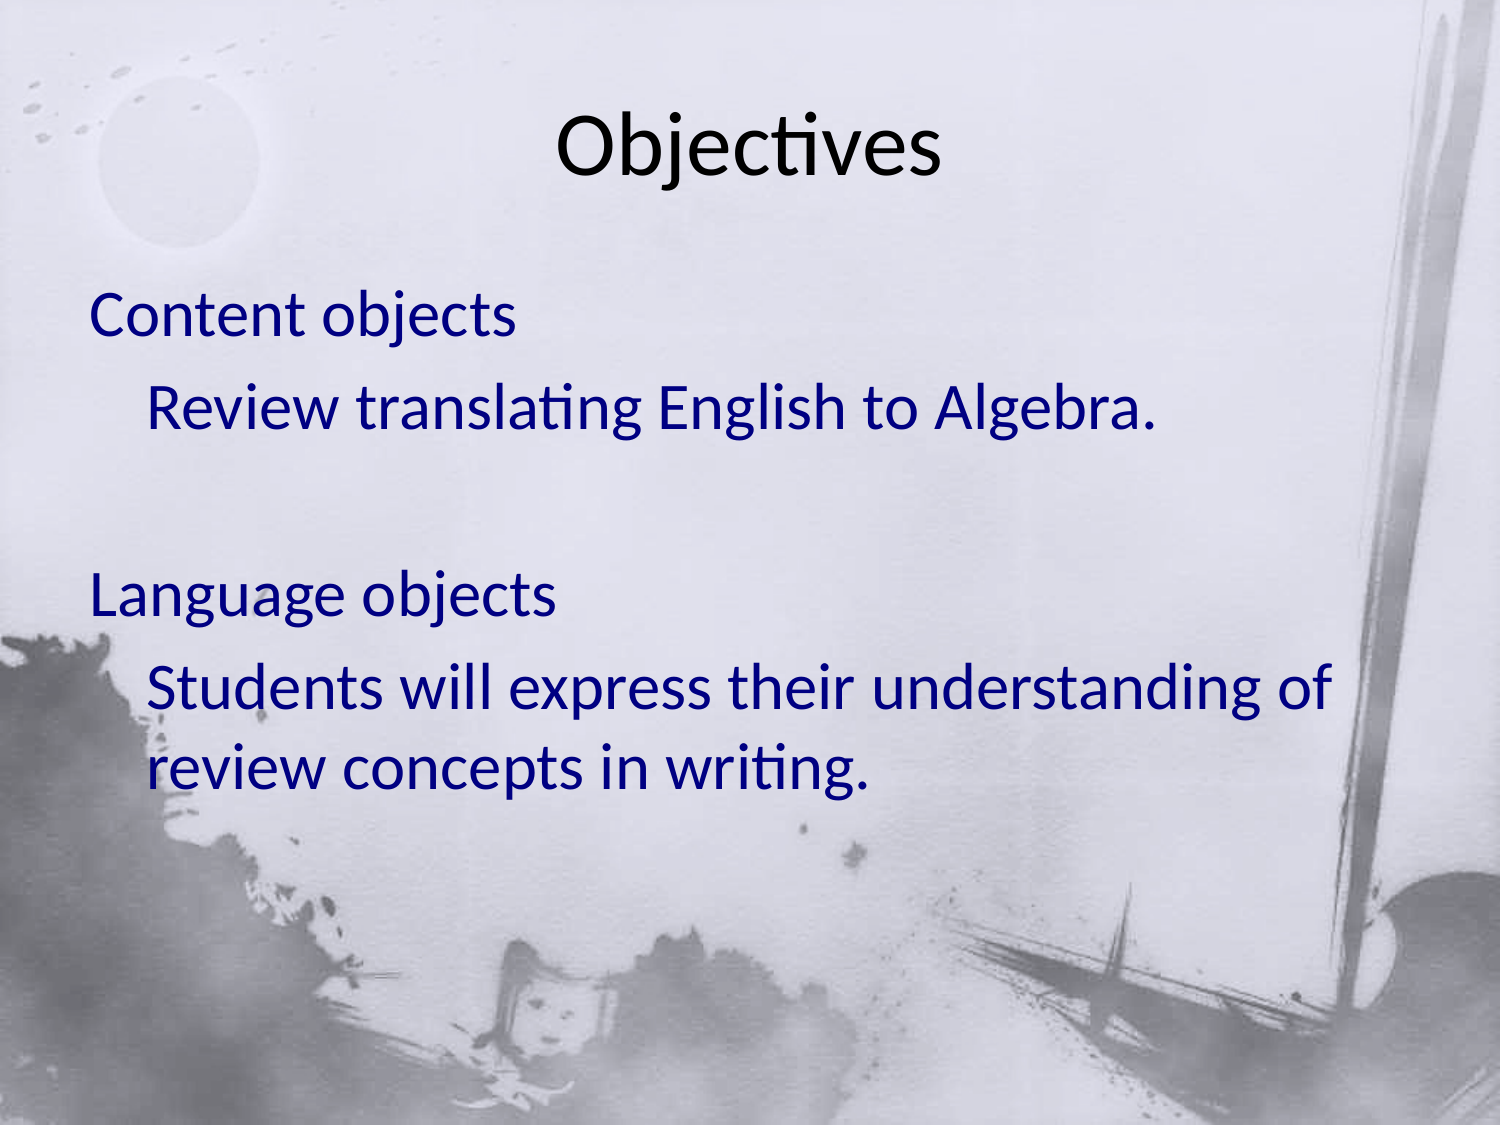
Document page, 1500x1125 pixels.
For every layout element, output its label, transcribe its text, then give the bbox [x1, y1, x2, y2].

title Objectives [75, 45, 1425, 233]
list Content objects Review translating English to Algebra. Language objects Students will express their understanding of review concepts in writing. [75, 262, 1425, 1005]
